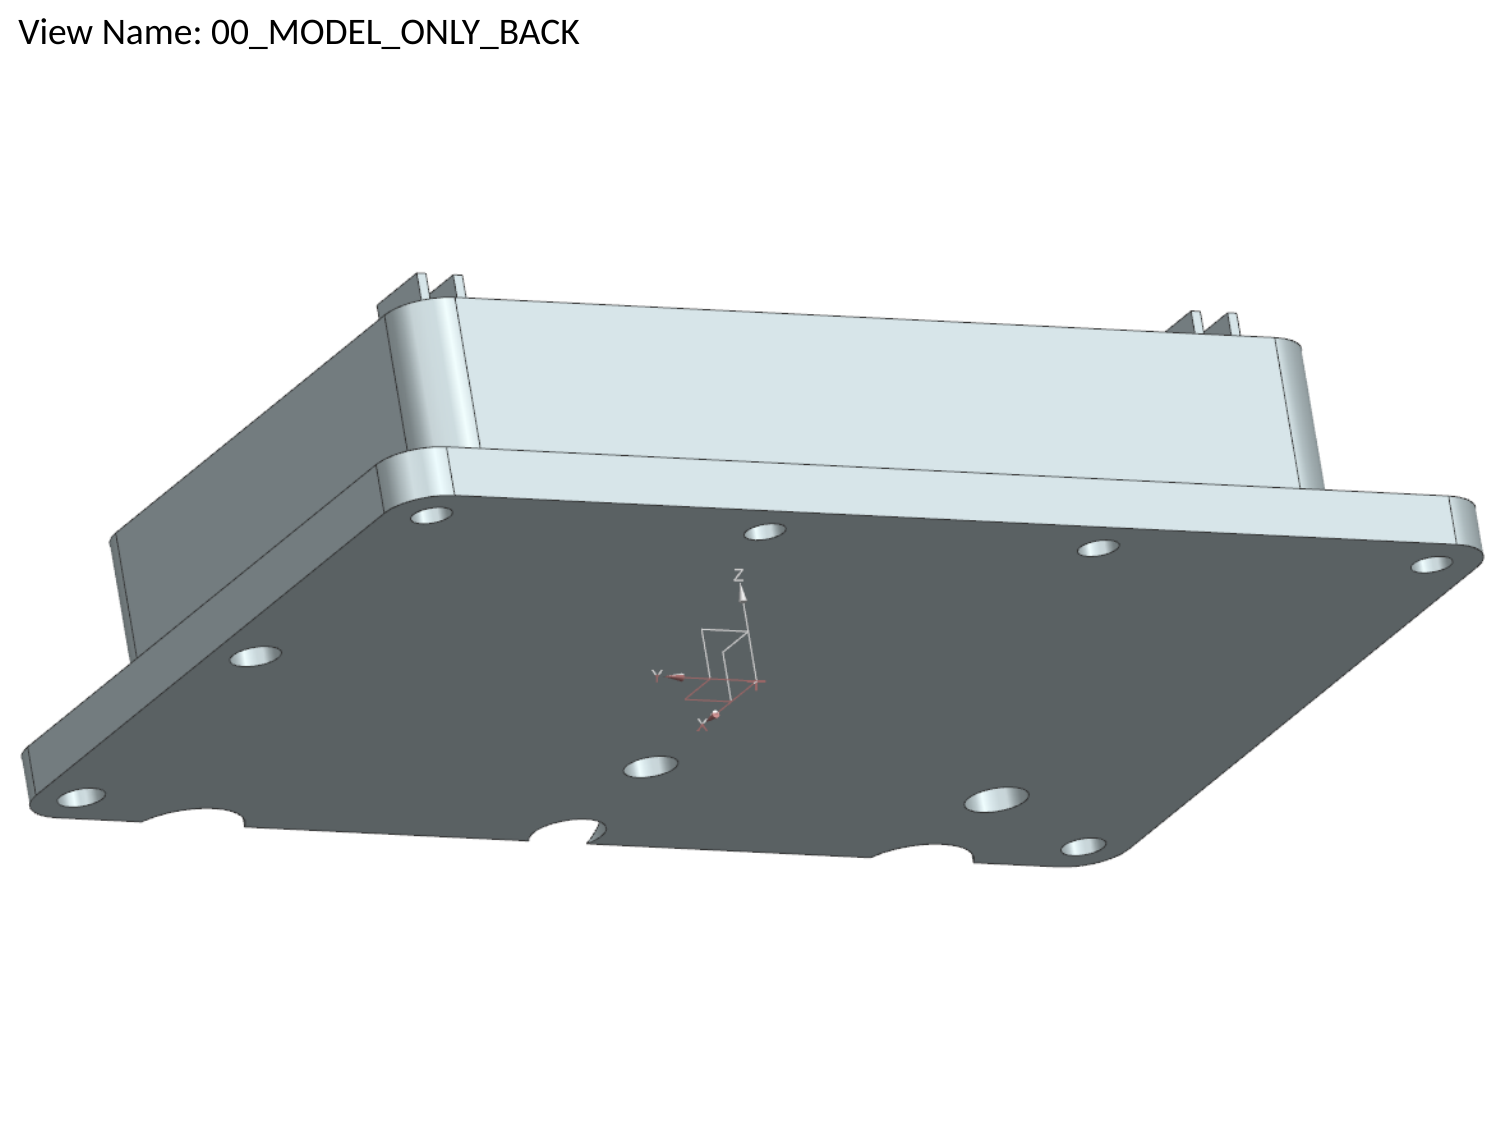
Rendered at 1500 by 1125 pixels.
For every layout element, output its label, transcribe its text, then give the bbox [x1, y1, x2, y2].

picture [0, 235, 1500, 890]
text_box View Name: 00_MODEL_ONLY_BACK [3, 0, 595, 60]
